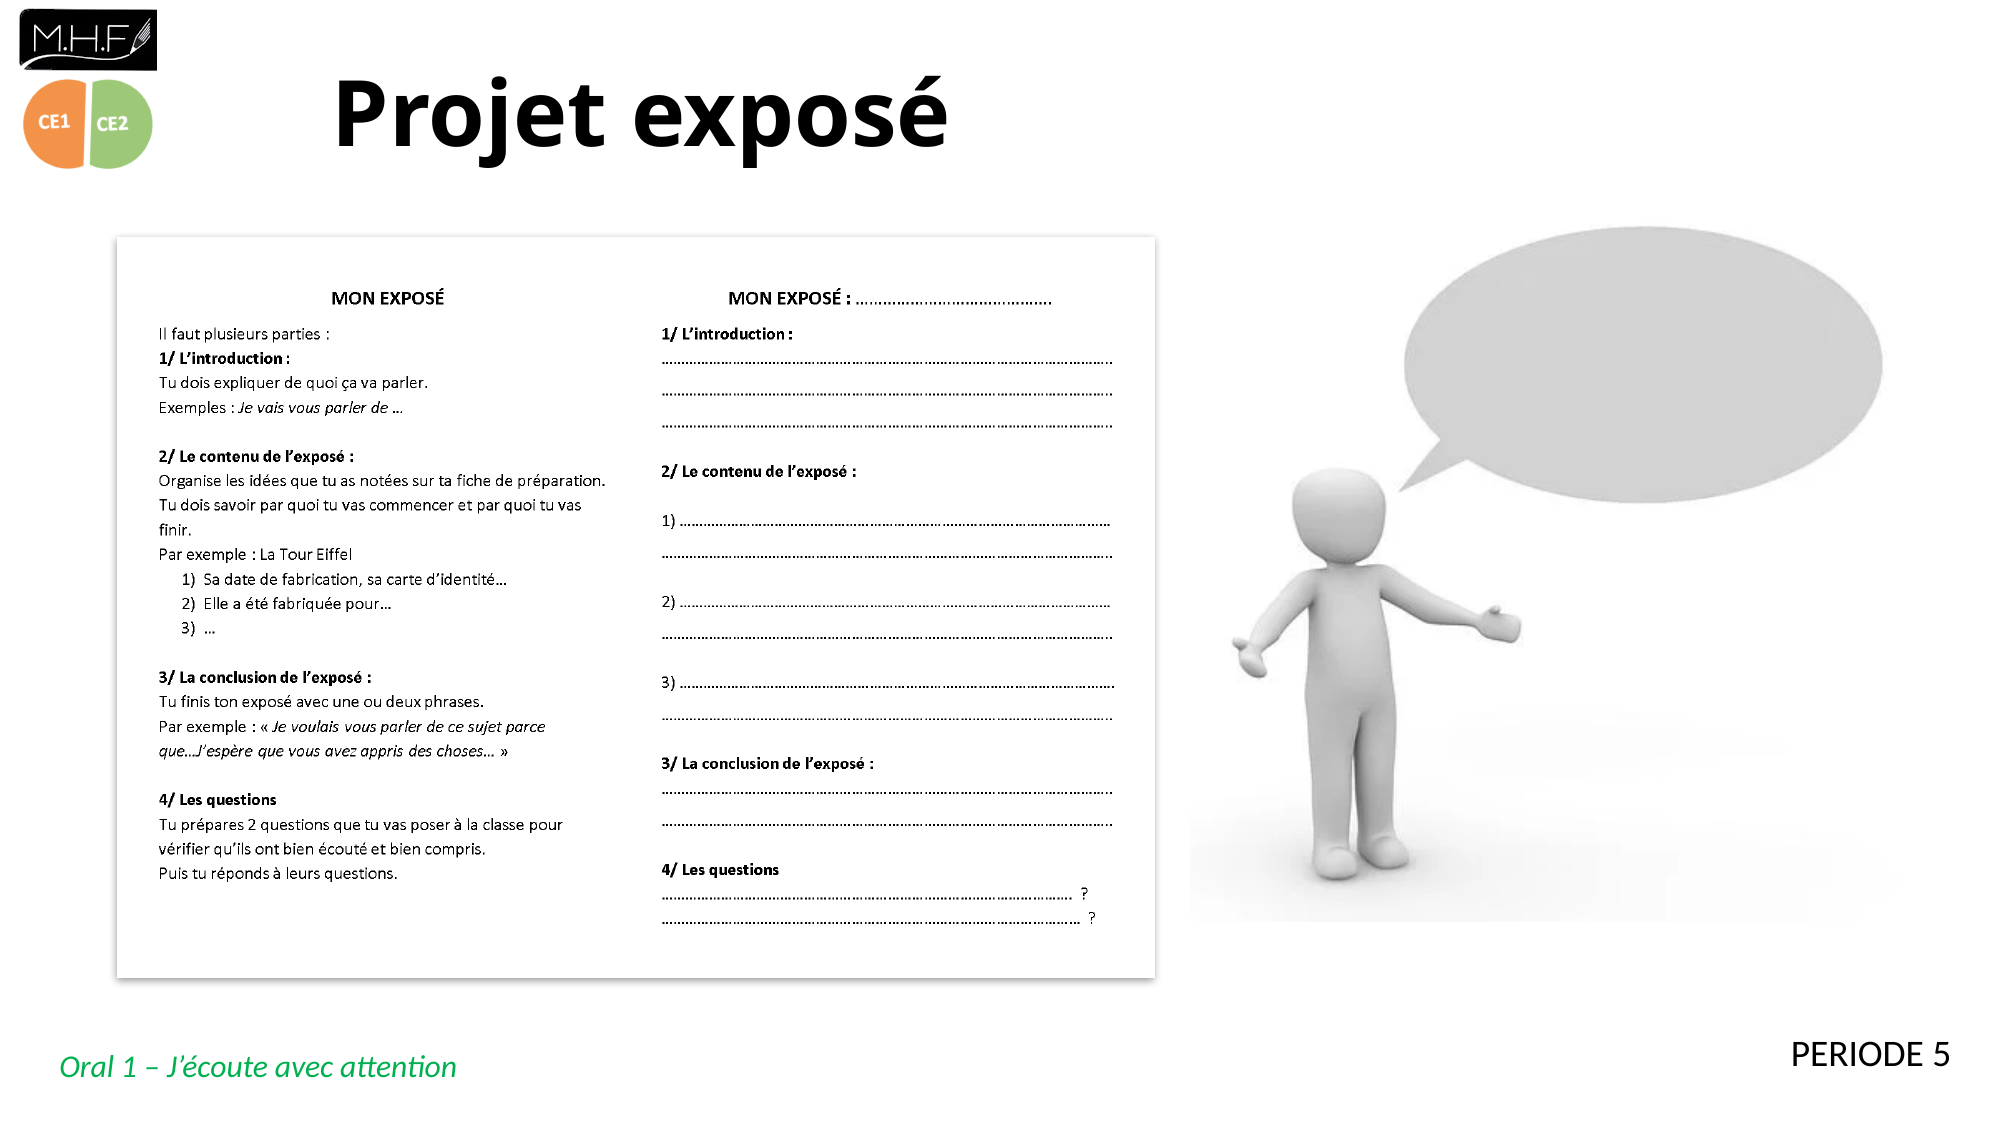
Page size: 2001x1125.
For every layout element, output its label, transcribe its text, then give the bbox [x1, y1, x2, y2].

picture [131, 251, 1141, 964]
title Projet exposé [316, 7, 1863, 226]
text_box PERIODE 5 [1362, 1021, 1967, 1082]
text_box Oral 1 – J’écoute avec attention [44, 1038, 1346, 1092]
picture [1, 7, 177, 207]
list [1190, 207, 1905, 922]
